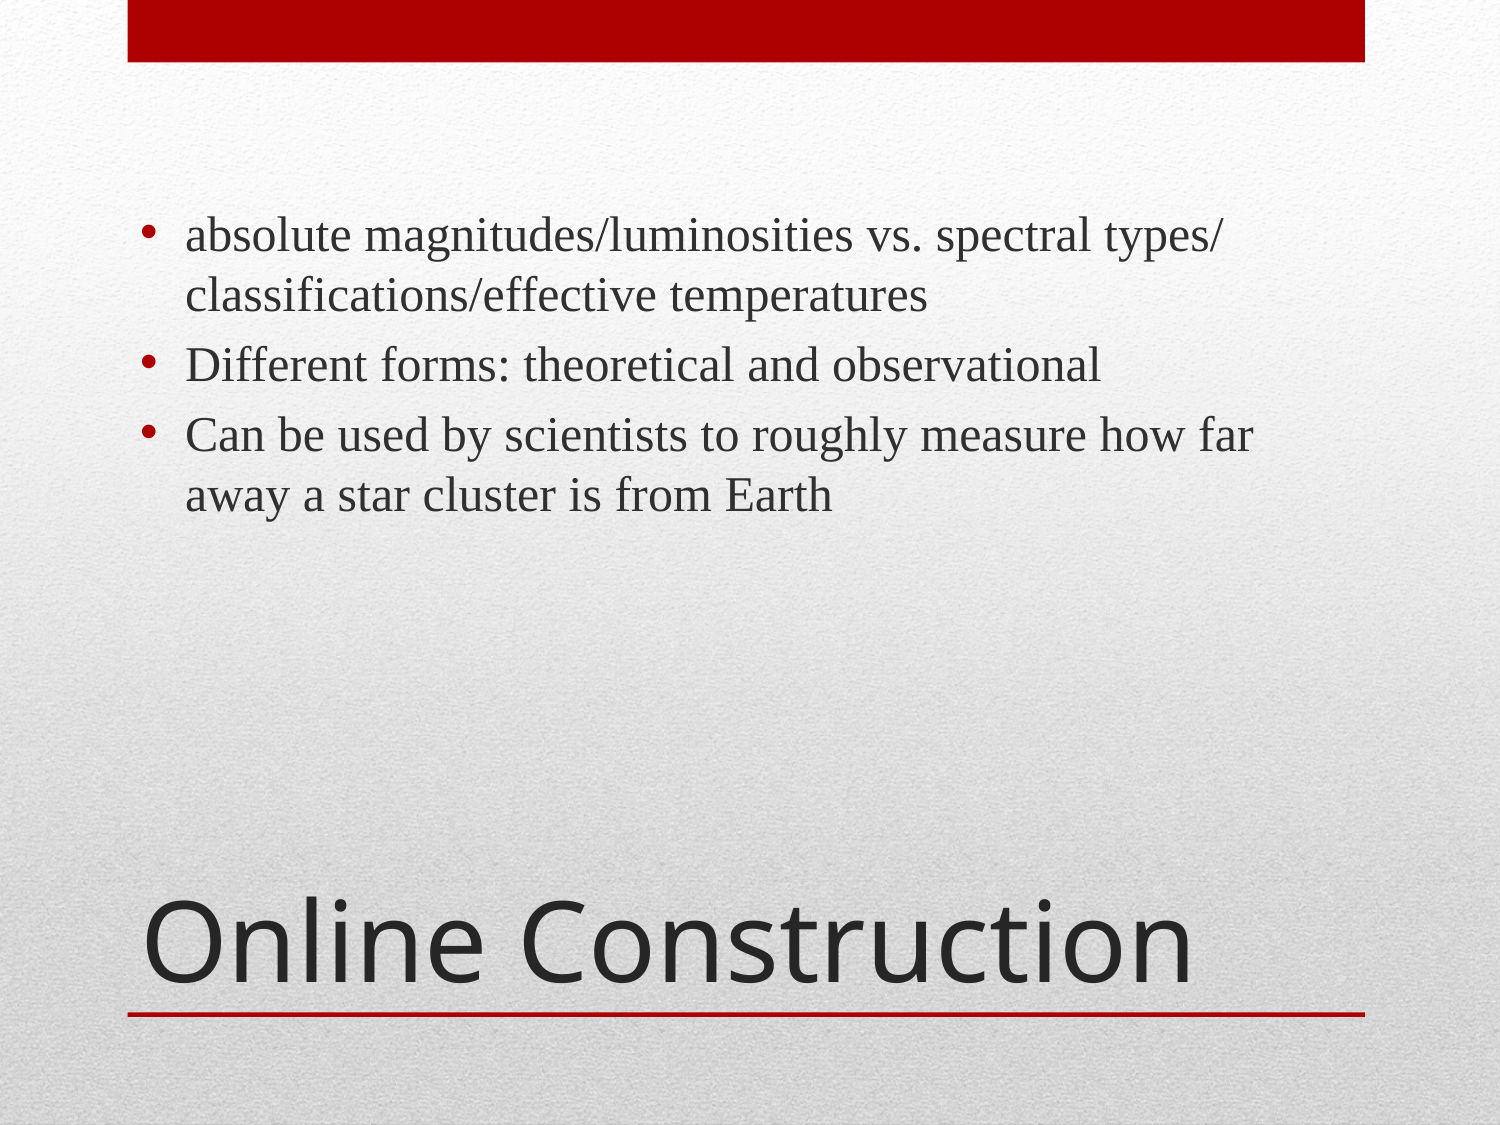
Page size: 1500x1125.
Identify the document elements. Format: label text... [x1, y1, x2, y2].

list absolute magnitudes/luminosities vs. spectral types/ classifications/effective temperatures Different forms: theoretical and observational Can be used by scientists to roughly measure how far away a star cluster is from Earth [125, 112, 1363, 750]
title Online Construction [125, 750, 1238, 1013]
